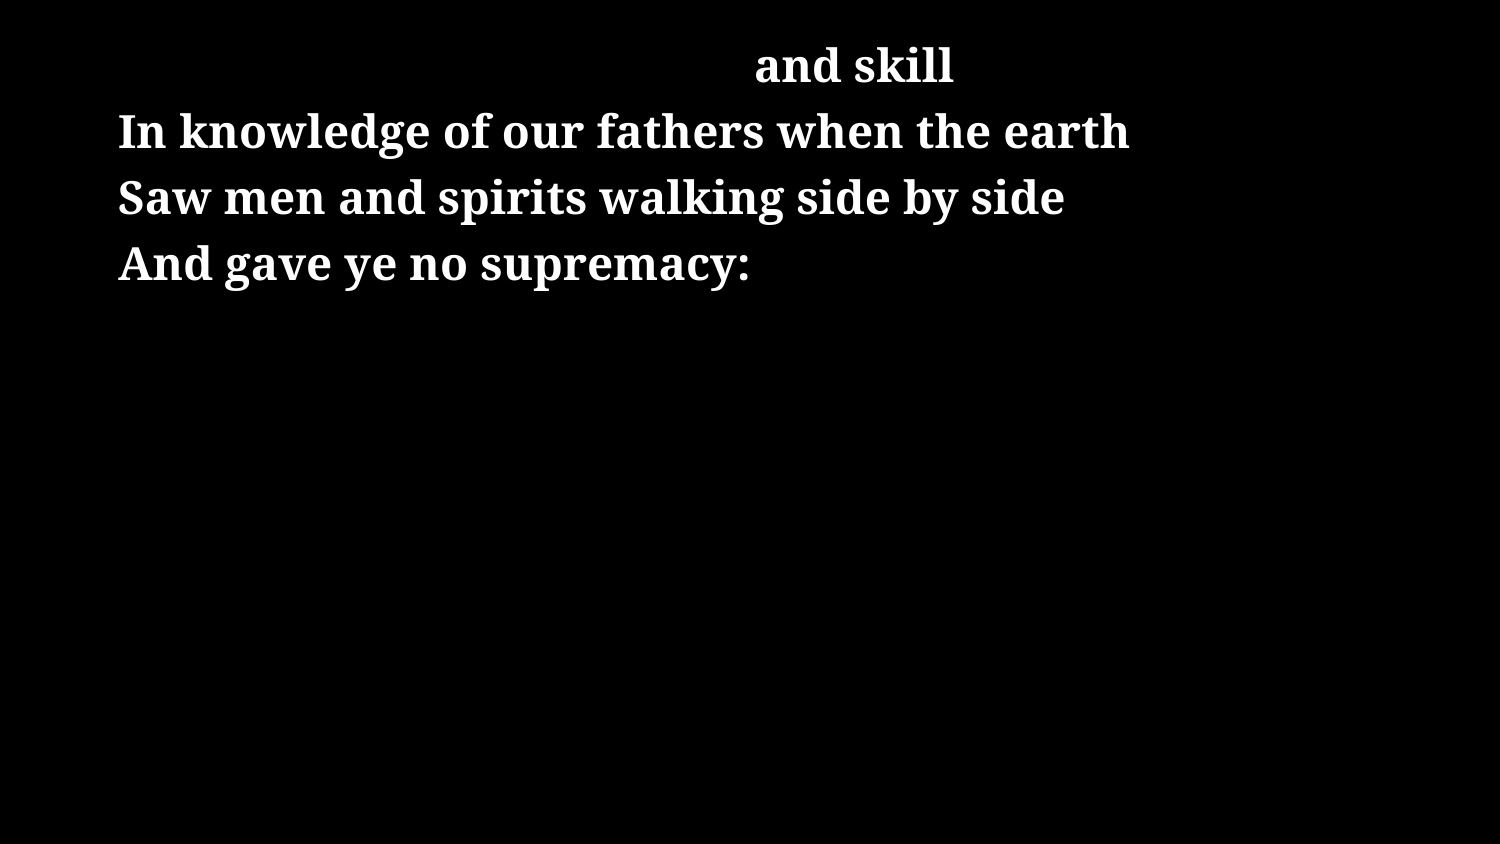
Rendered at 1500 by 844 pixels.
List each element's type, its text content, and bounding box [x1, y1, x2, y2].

title and skill In knowledge of our fathers when the earth Saw men and spirits walking side by side And gave ye no supremacy: [103, 17, 1397, 299]
